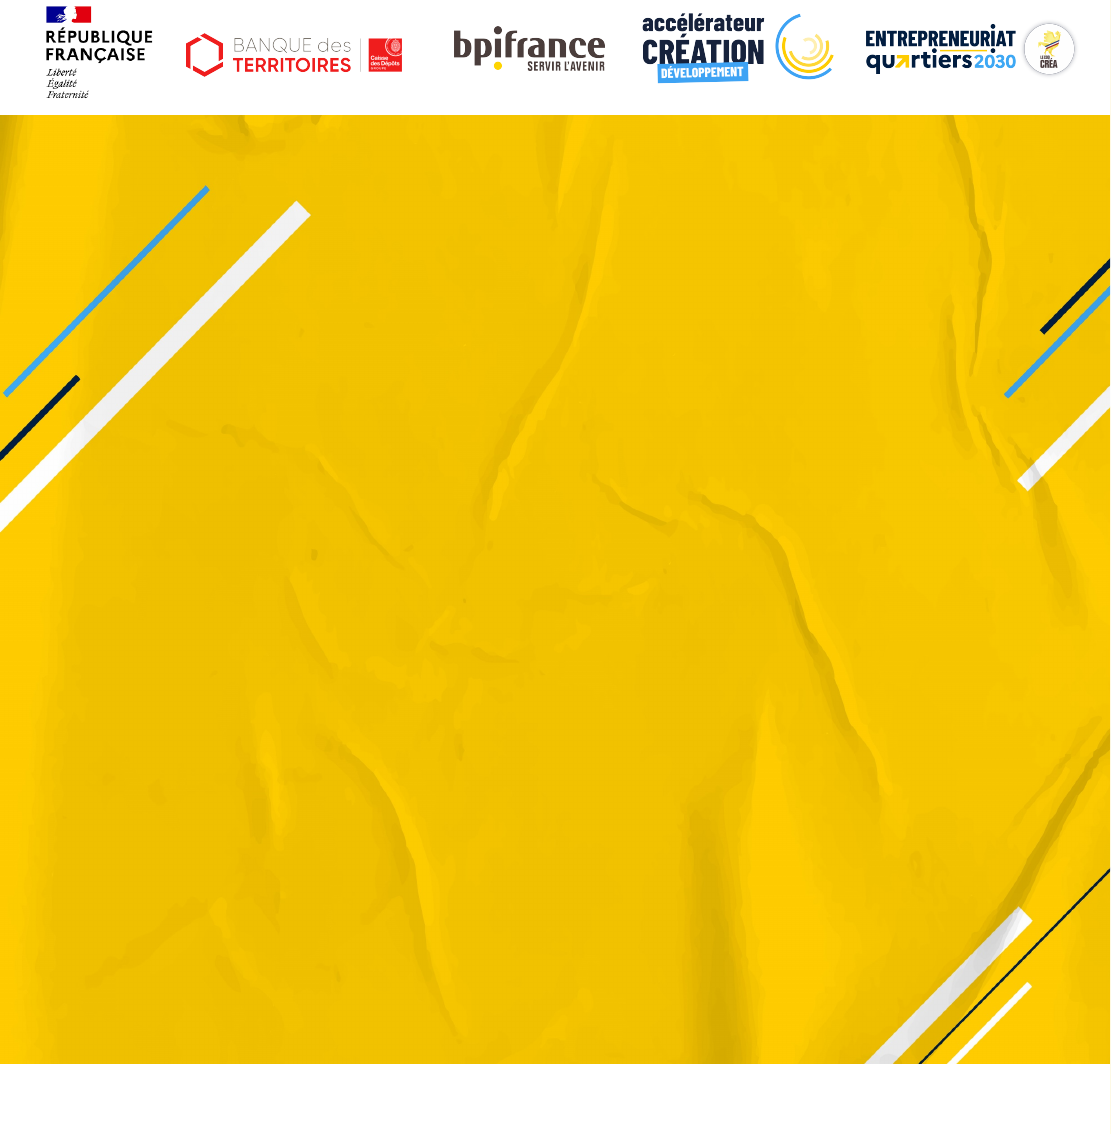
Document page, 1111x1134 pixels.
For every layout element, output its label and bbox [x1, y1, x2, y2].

picture [623, 0, 856, 113]
picture [866, 17, 1081, 81]
picture [0, 115, 1111, 1064]
picture [454, 26, 605, 71]
picture [186, 33, 402, 77]
picture [30, 0, 168, 114]
